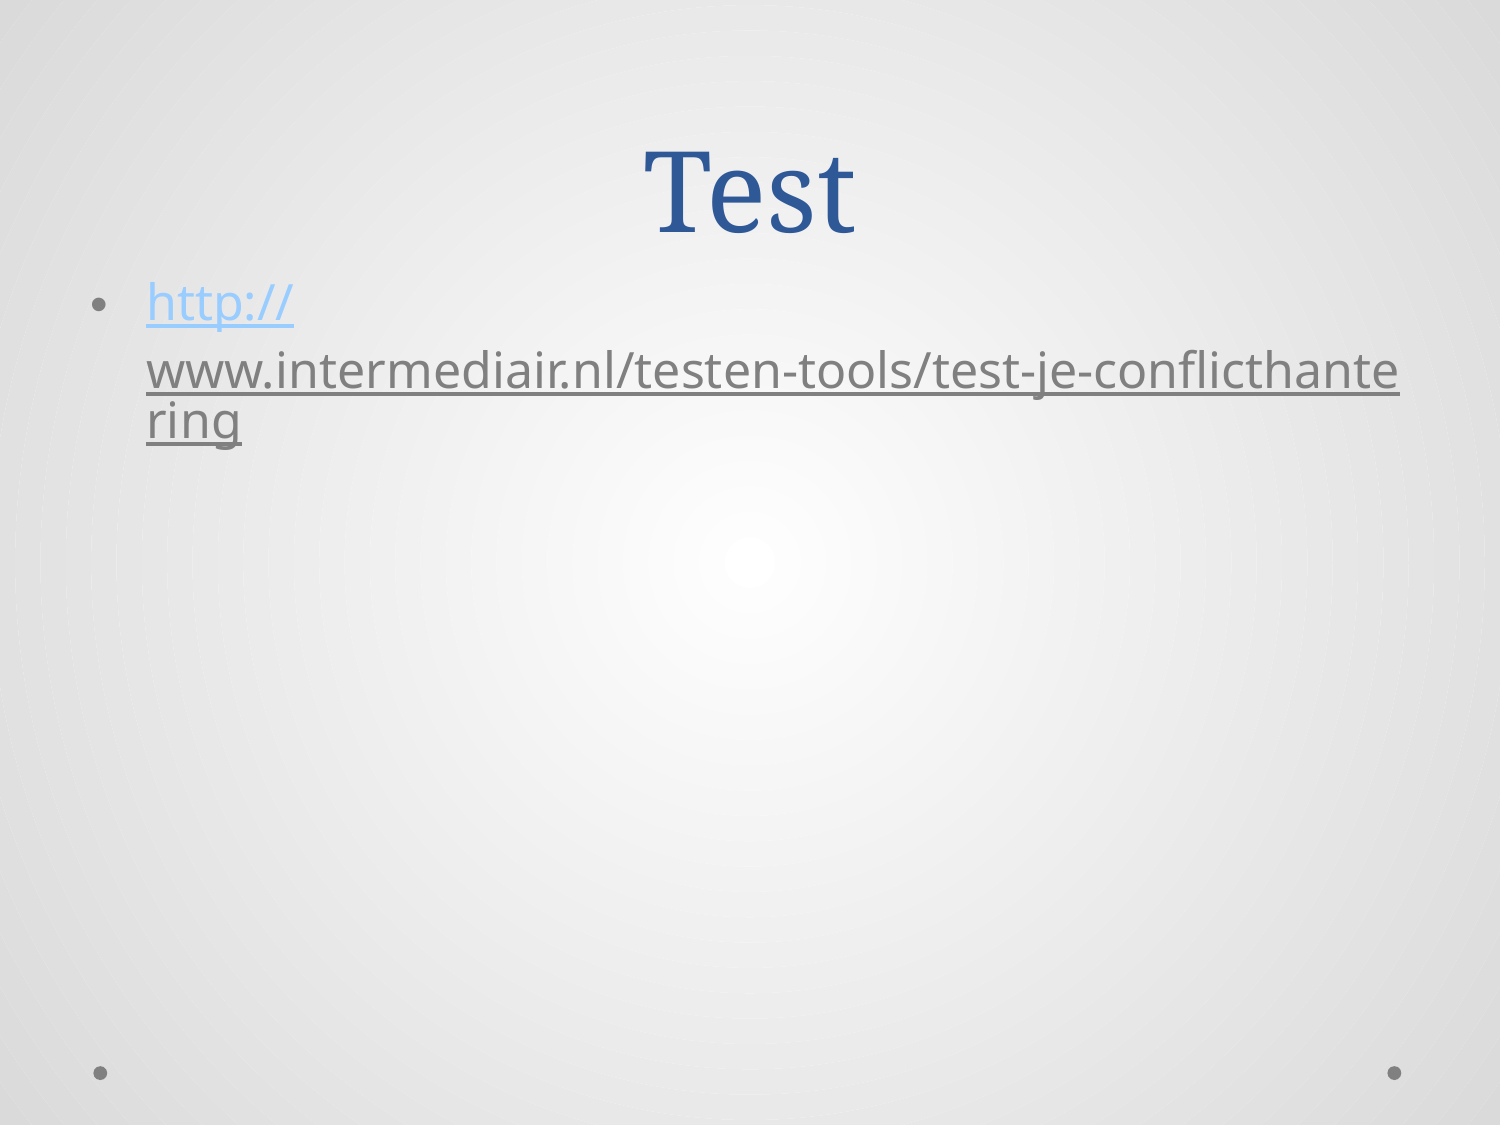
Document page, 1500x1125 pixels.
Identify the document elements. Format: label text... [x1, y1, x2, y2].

list http://www.intermediair.nl/testen-tools/test-je-conflicthantering [75, 262, 1425, 1005]
title Test [75, 0, 1425, 262]
